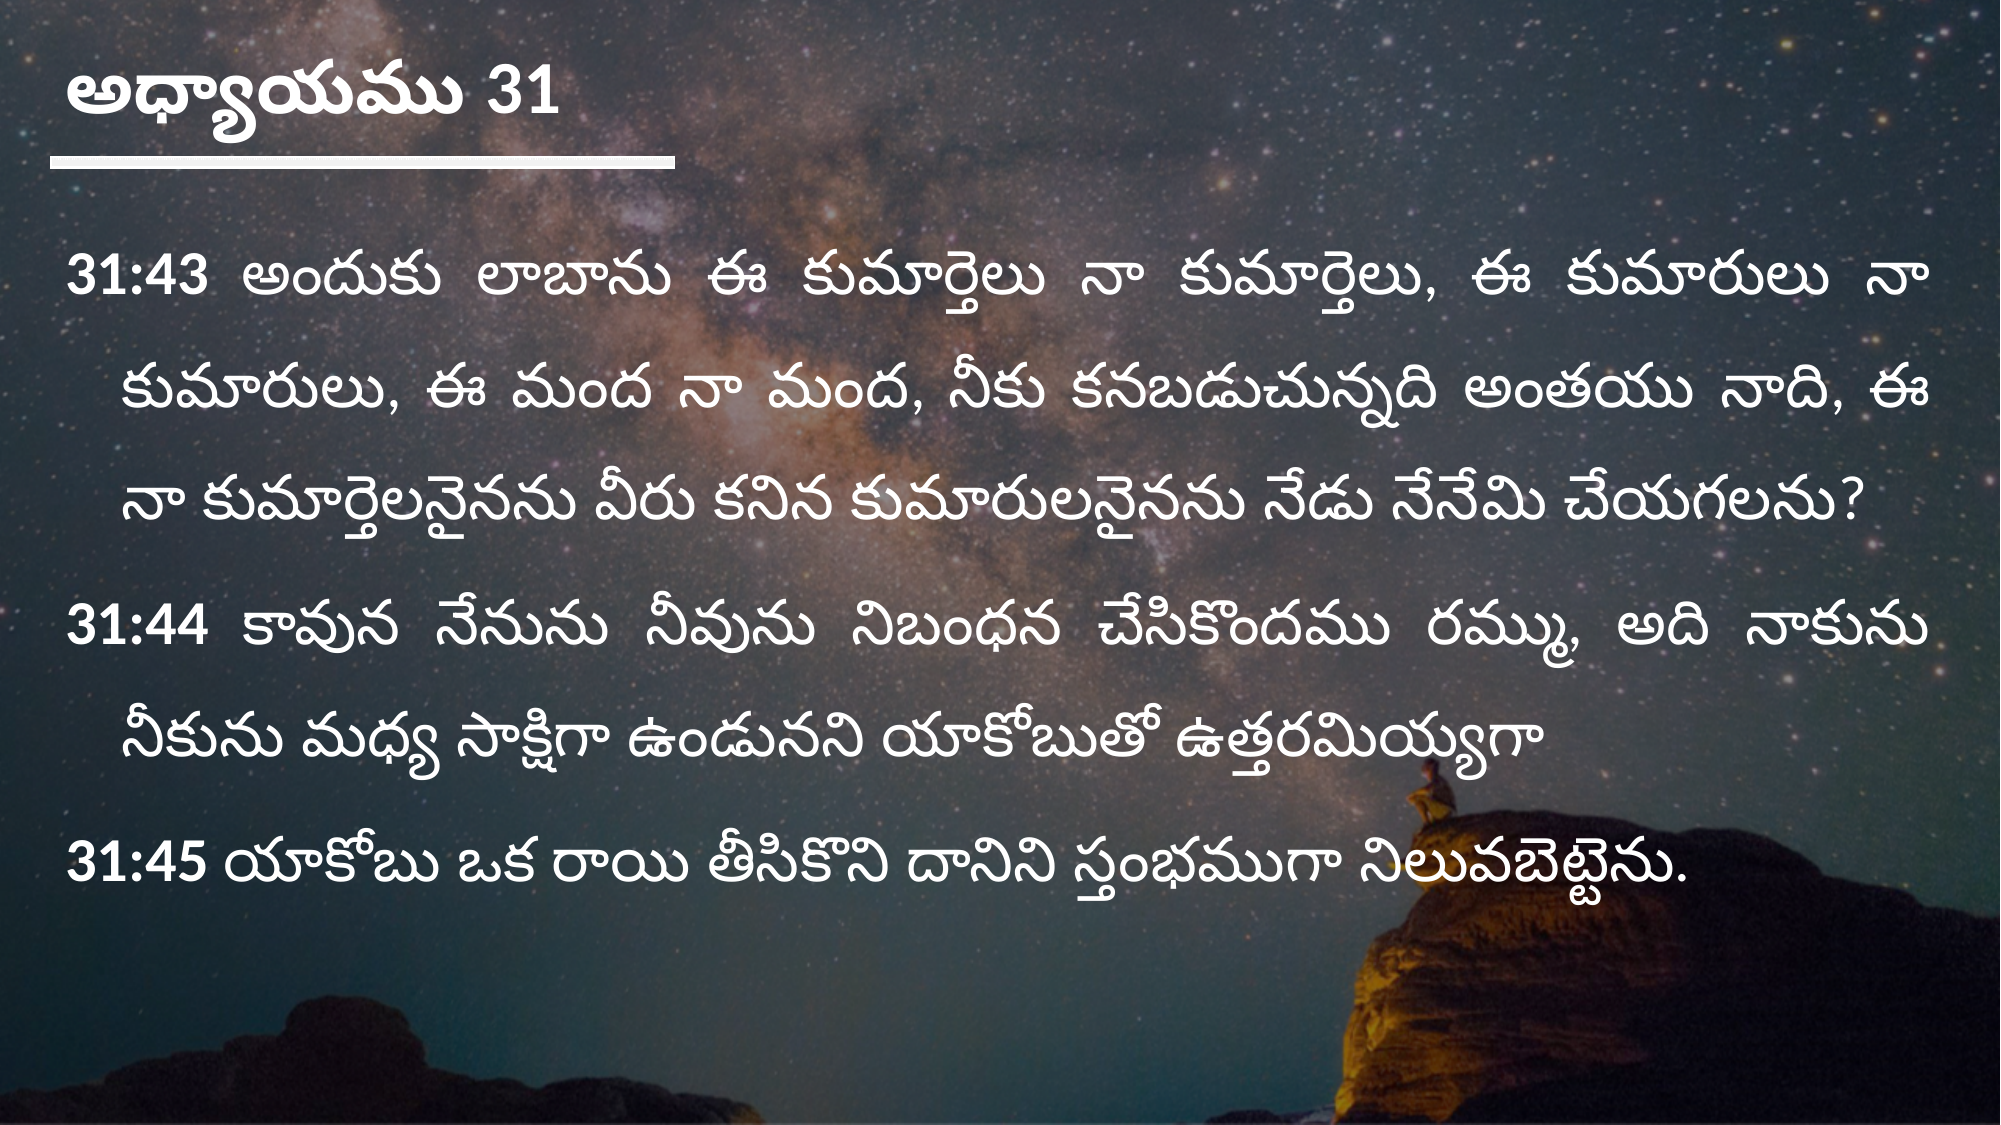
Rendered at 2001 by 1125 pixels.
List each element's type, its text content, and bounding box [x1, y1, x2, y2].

title అధ్యాయము 31 [50, 0, 1925, 167]
list 31:43 అందుకు లాబాను ఈ కుమార్తెలు నా కుమార్తెలు, ఈ కుమారులు నా కుమారులు, ఈ మంద నా మంద, నీకు కనబడుచున్నది అంతయు నాది, ఈ నా కుమార్తెలనైనను వీరు కనిన కుమారులనైనను నేడు నేనేమి చేయగలను? 31:44 కావున నేనును నీవును నిబంధన చేసికొందము రమ్ము, అది నాకును నీకును మధ్య సాక్షిగా ఉండునని యాకోబుతో ఉత్తరమియ్యగా 31:45 యాకోబు ఒక రాయి తీసికొని దానిని స్తంభముగా నిలువబెట్టెను. [50, 187, 1946, 1063]
picture [0, 0, 2000, 1125]
